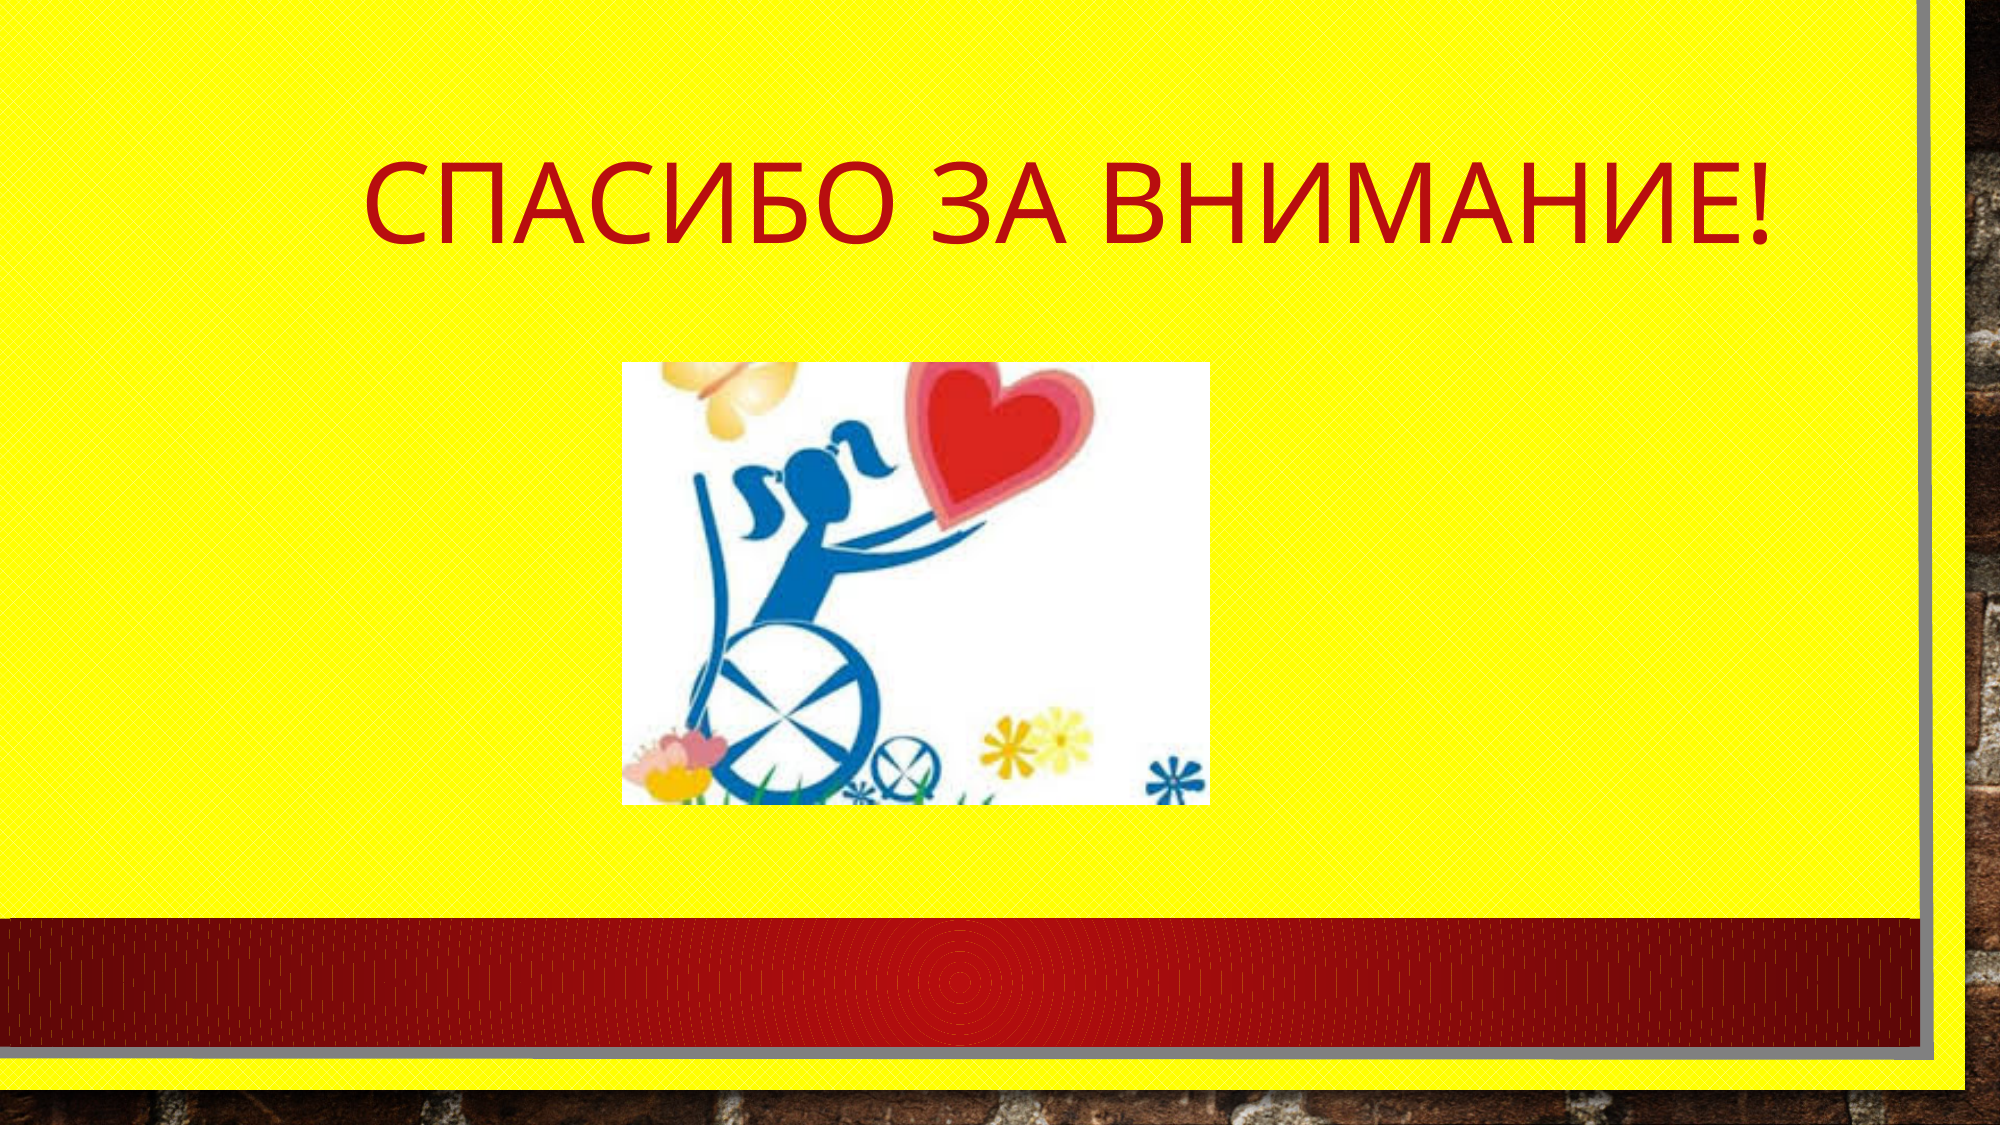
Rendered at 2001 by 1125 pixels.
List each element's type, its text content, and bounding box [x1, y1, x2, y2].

title Спасибо за внимание! [345, 112, 1818, 302]
picture [0, 0, 2000, 1125]
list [622, 362, 1210, 805]
